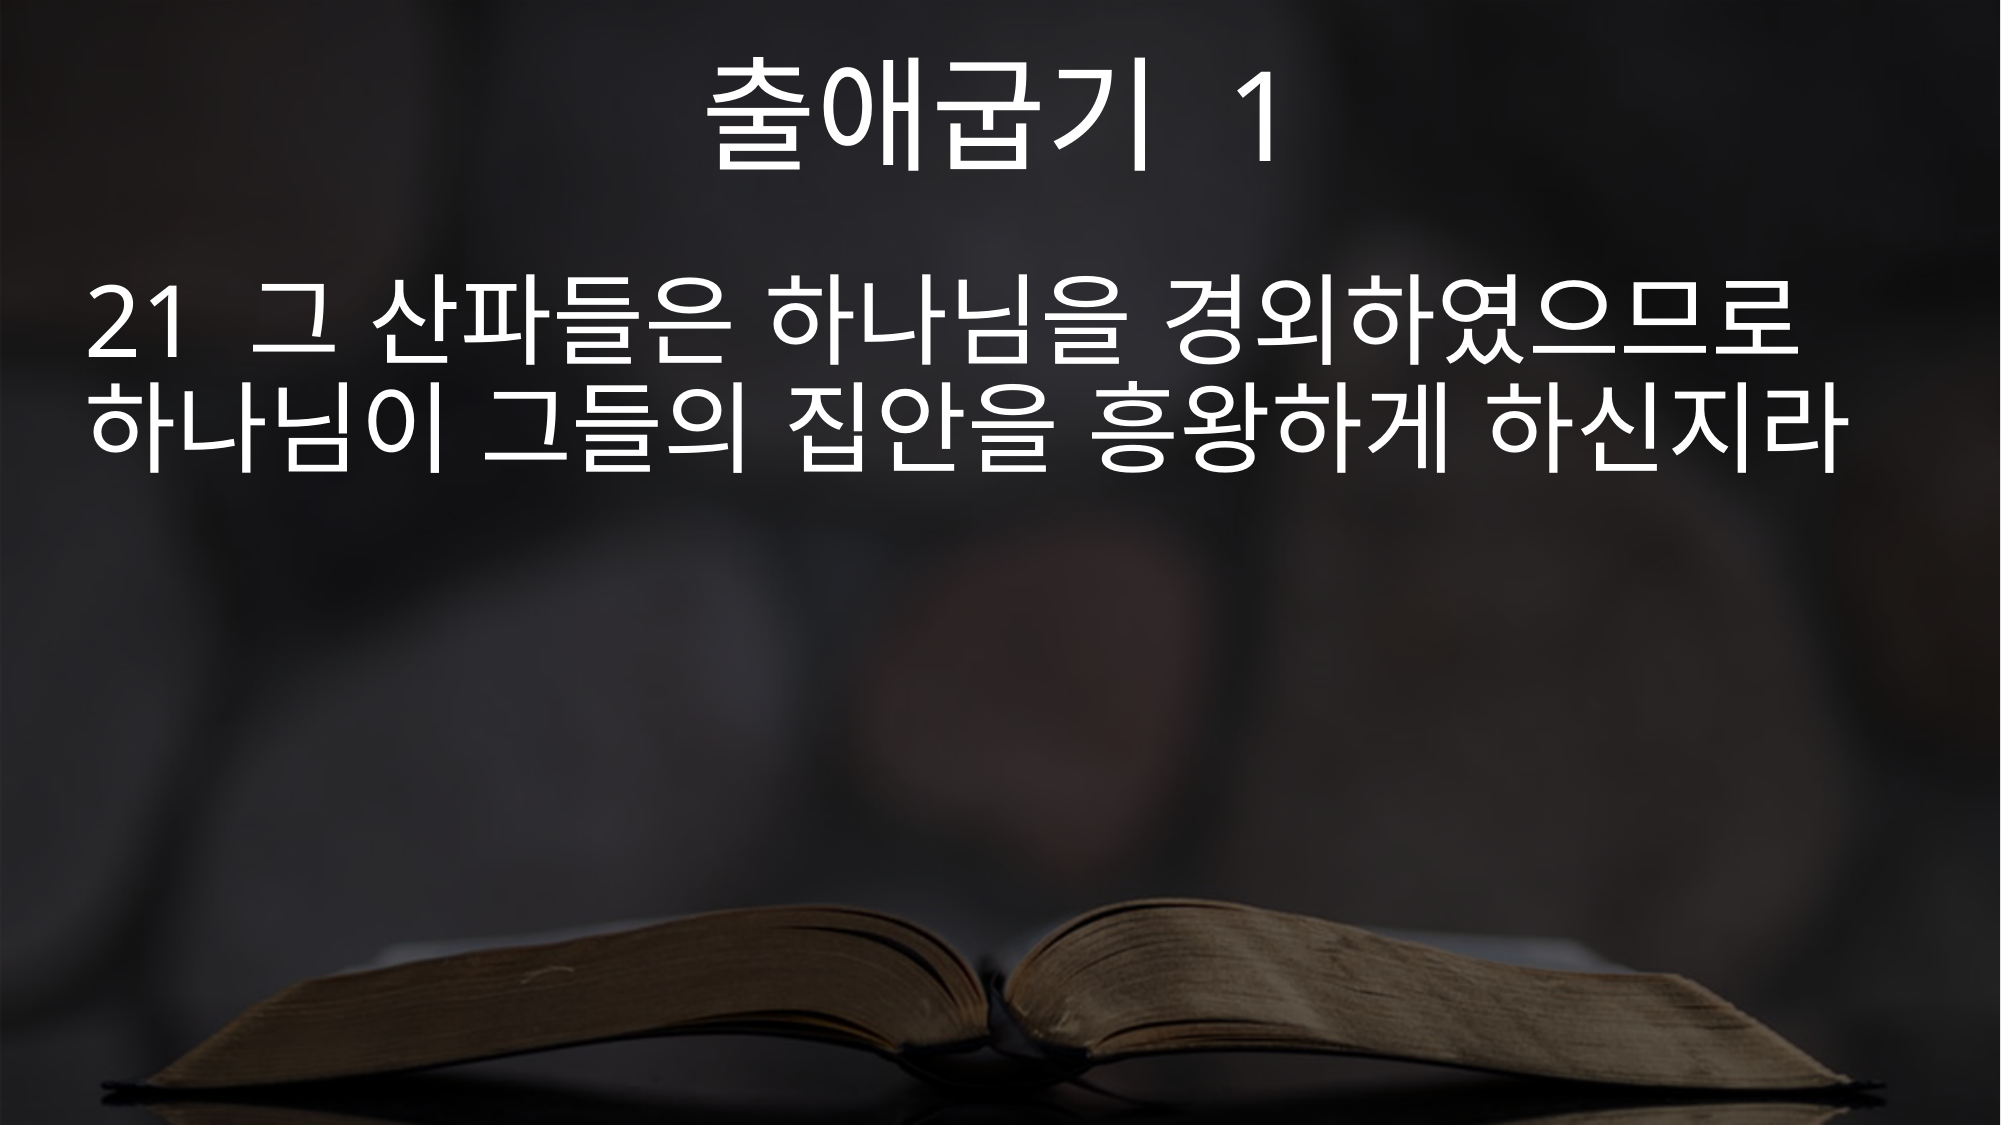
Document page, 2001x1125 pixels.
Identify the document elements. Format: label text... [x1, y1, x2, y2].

list 21 그 산파들은 하나님을 경외하였으므로 하나님이 그들의 집안을 흥왕하게 하신지라 [69, 263, 1953, 423]
picture [0, 0, 2001, 1125]
footer 출애굽기 1 [0, 32, 2000, 192]
